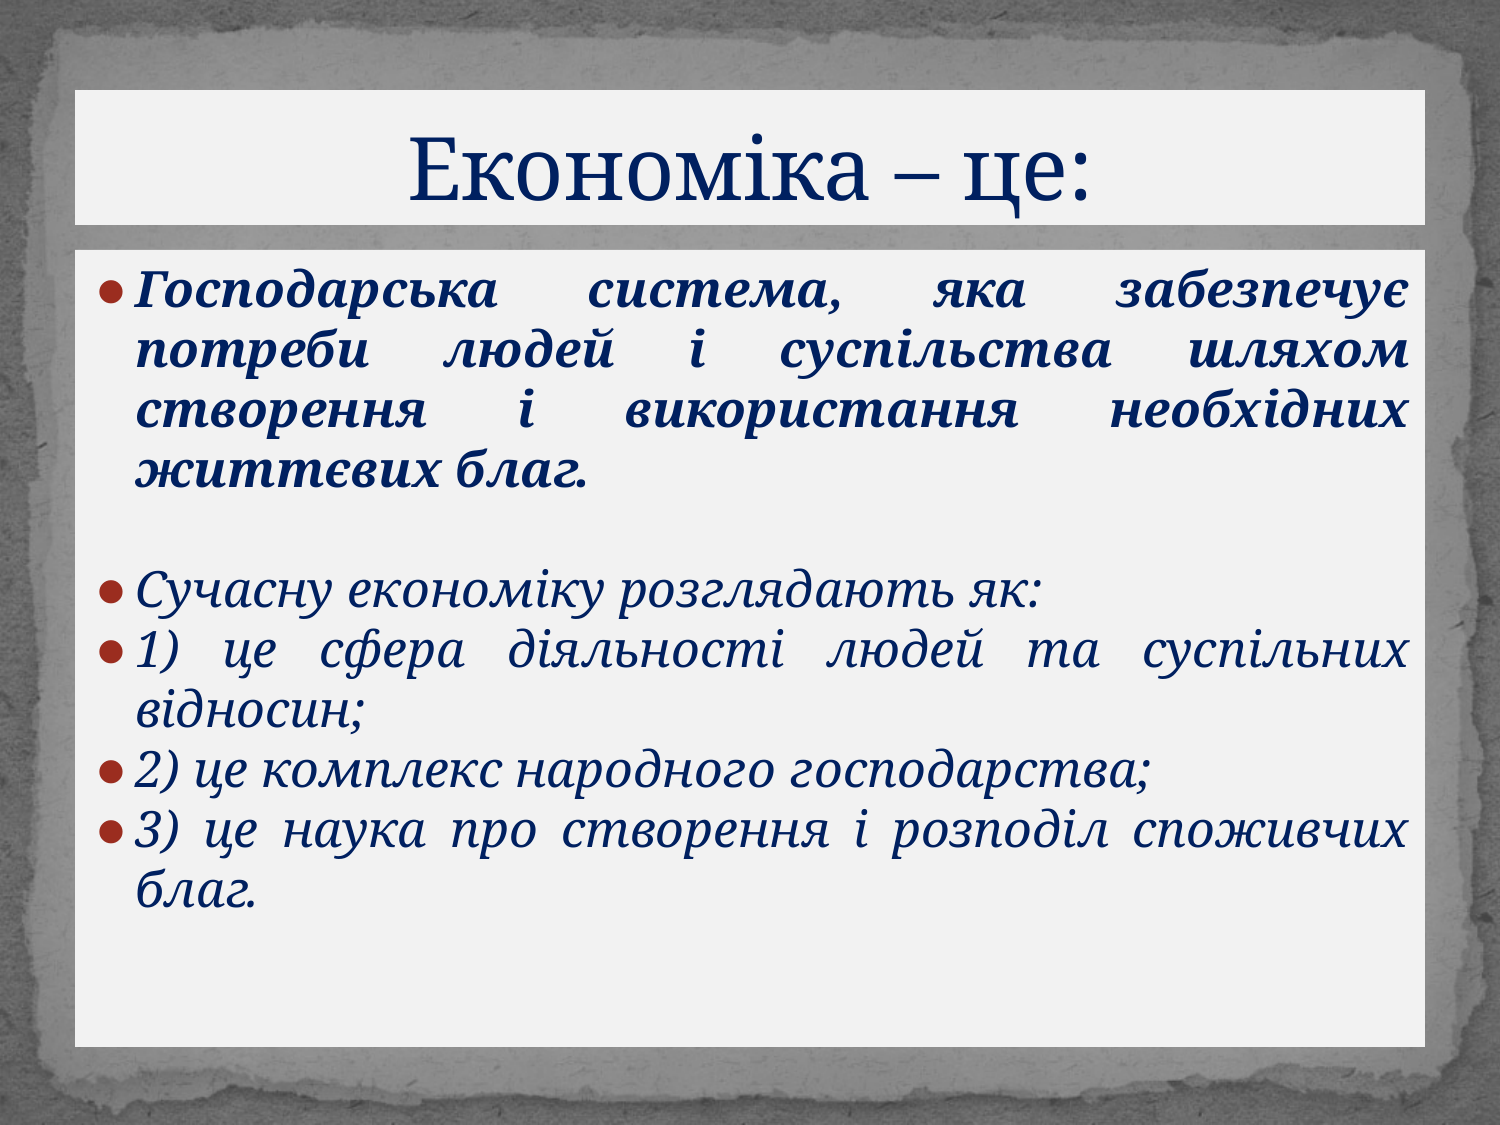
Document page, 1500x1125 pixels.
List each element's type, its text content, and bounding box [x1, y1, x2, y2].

title Економіка – це: [75, 90, 1425, 225]
picture [0, 0, 1500, 1125]
list Господарська система, яка забезпечує потреби людей і суспільства шляхом створення і використання необхідних життєвих благ. Сучасну економіку розглядають як: 1) це сфера діяльності людей та суспільних відносин; 2) це комплекс народного господарства; 3) це наука про створення і розподіл споживчих благ. [75, 249, 1425, 1047]
